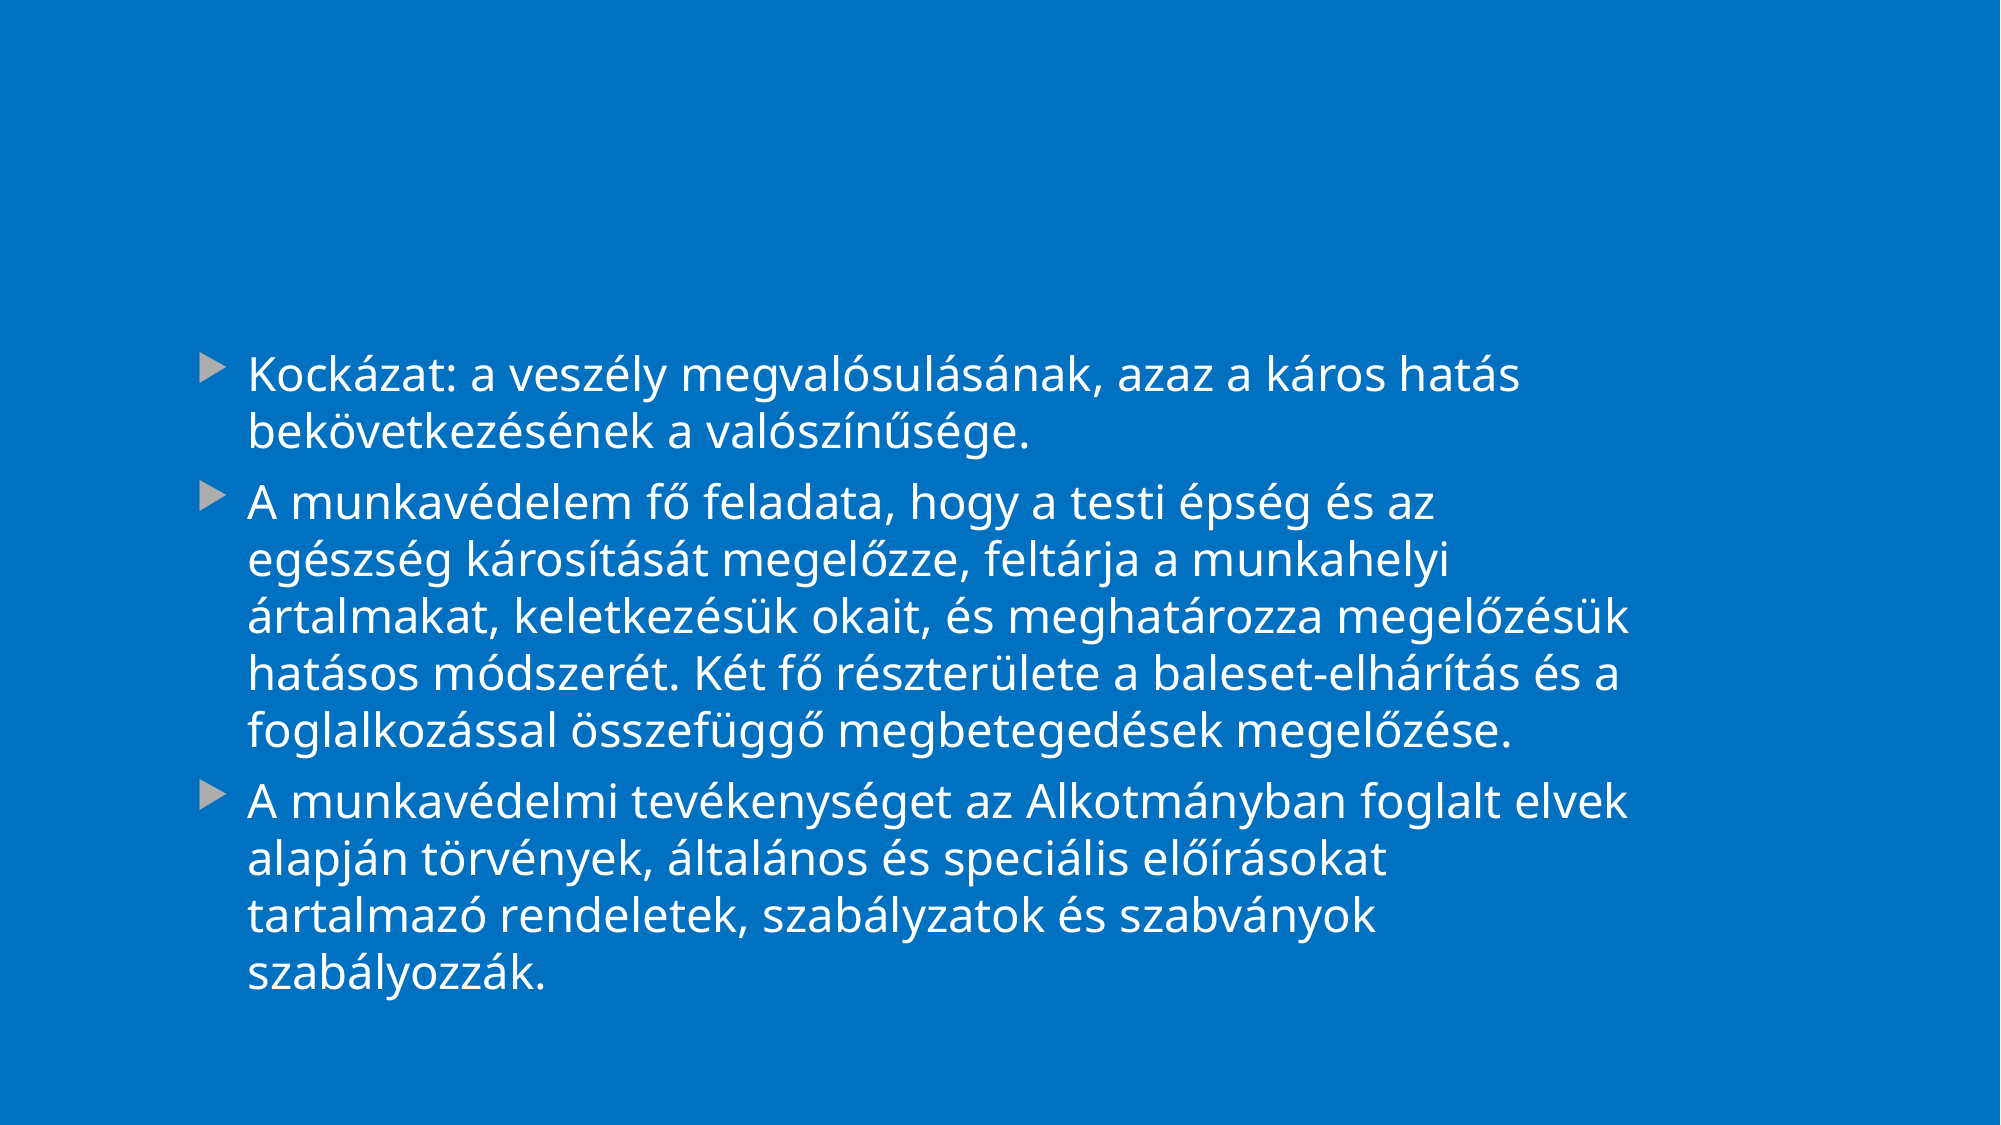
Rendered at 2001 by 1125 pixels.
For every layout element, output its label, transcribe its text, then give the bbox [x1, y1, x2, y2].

list Kockázat: a veszély megvalósulásának, azaz a káros hatás bekövetkezésének a valószínűsége. A munkavédelem fő feladata, hogy a testi épség és az egészség károsítását megelőzze, feltárja a munkahelyi ártalmakat, keletkezésük okait, és meghatározza megelőzésük hatásos módszerét. Két fő részterülete a baleset-elhárítás és a foglalkozással összefüggő megbetegedések megelőzése. A munkavédelmi tevékenységet az Alkotmányban foglalt elvek alapján törvények, általános és speciális előírásokat tartalmazó rendeletek, szabályzatok és szabványok szabályozzák. [181, 336, 1649, 1025]
